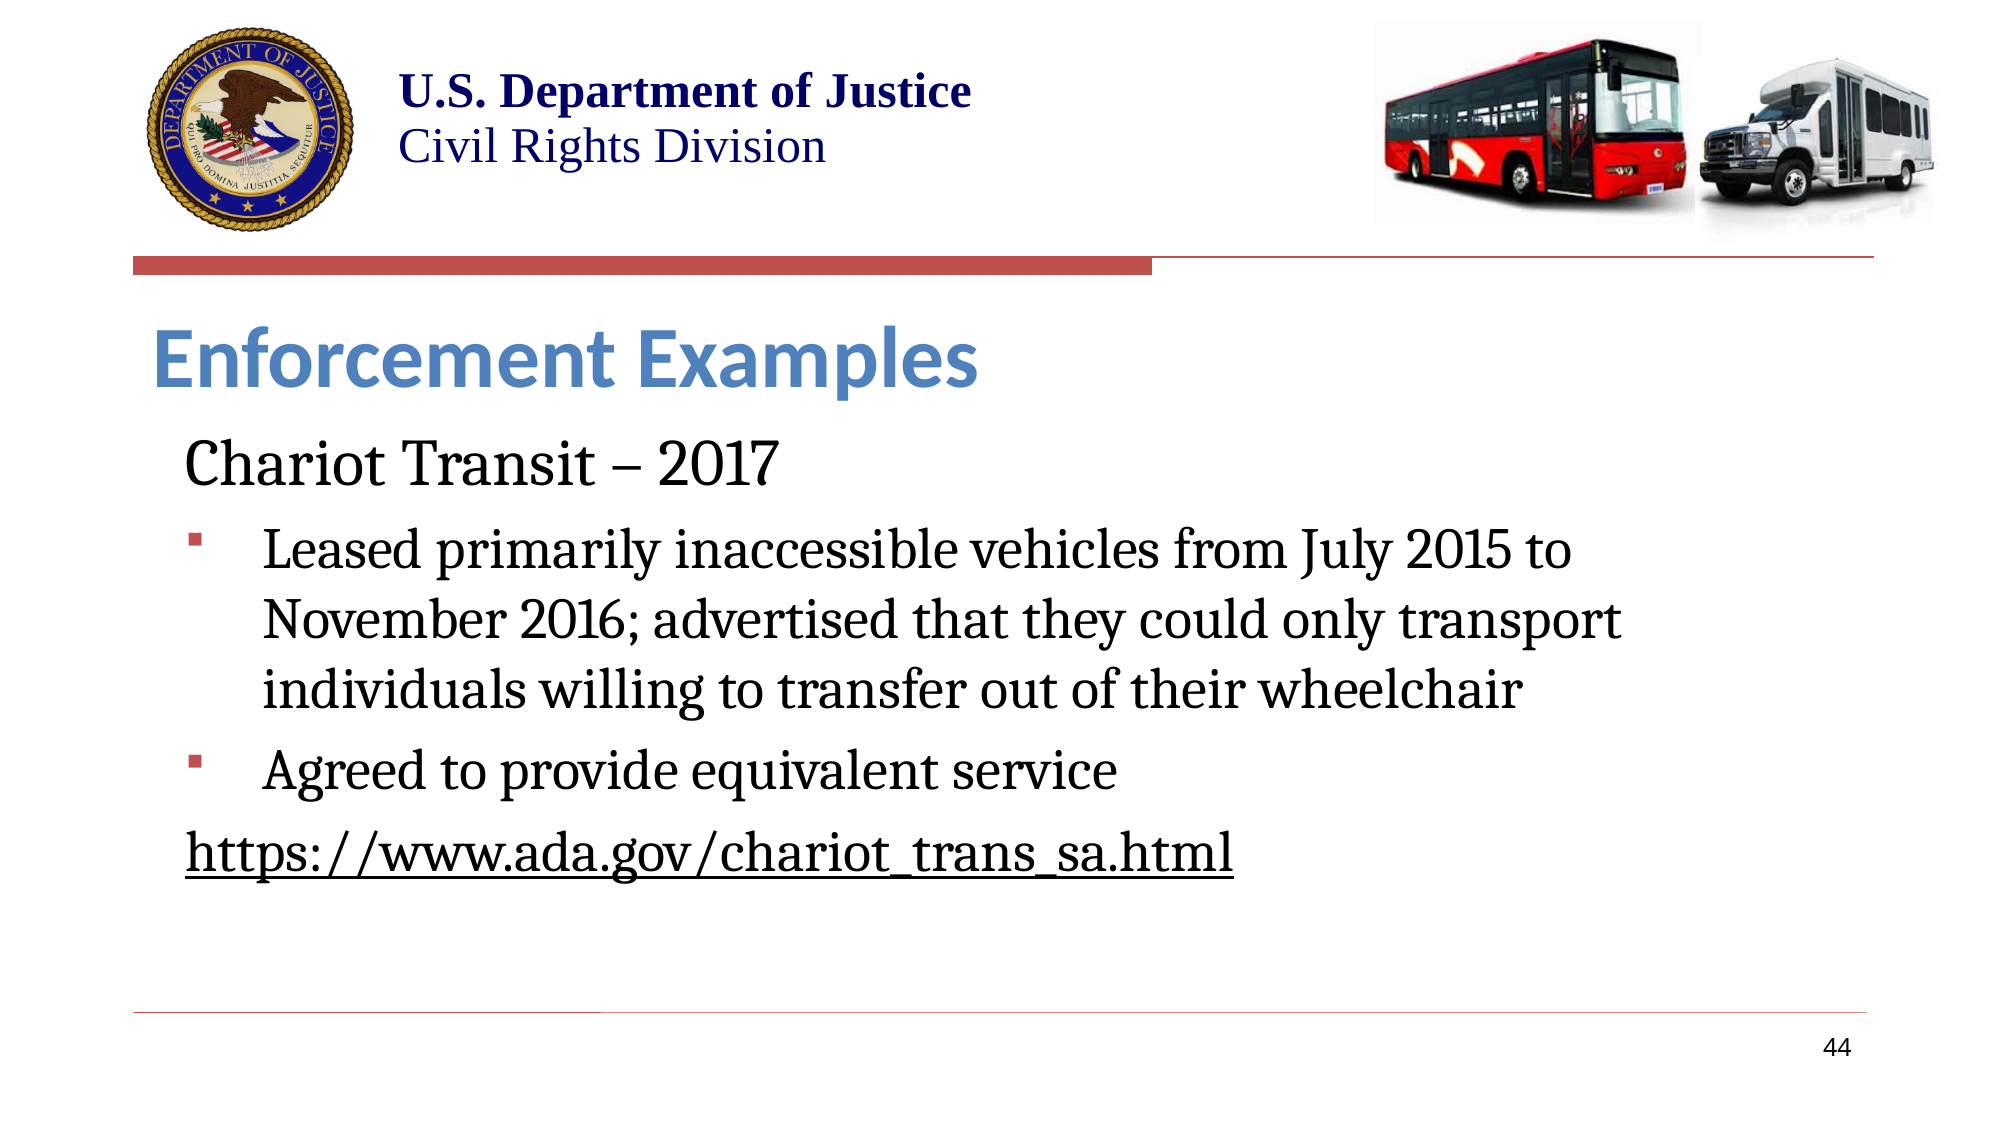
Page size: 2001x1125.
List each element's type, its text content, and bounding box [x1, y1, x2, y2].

picture [137, 20, 363, 238]
list Chariot Transit – 2017 Leased primarily inaccessible vehicles from July 2015 to November 2016; advertised that they could only transport individuals willing to transfer out of their wheelchair Agreed to provide equivalent service https://www.ada.gov/chariot_trans_sa.html [169, 410, 1763, 949]
title Enforcement Examples [137, 287, 1713, 413]
picture [1374, 21, 1940, 245]
slide_number 44 [1433, 1024, 1867, 1103]
